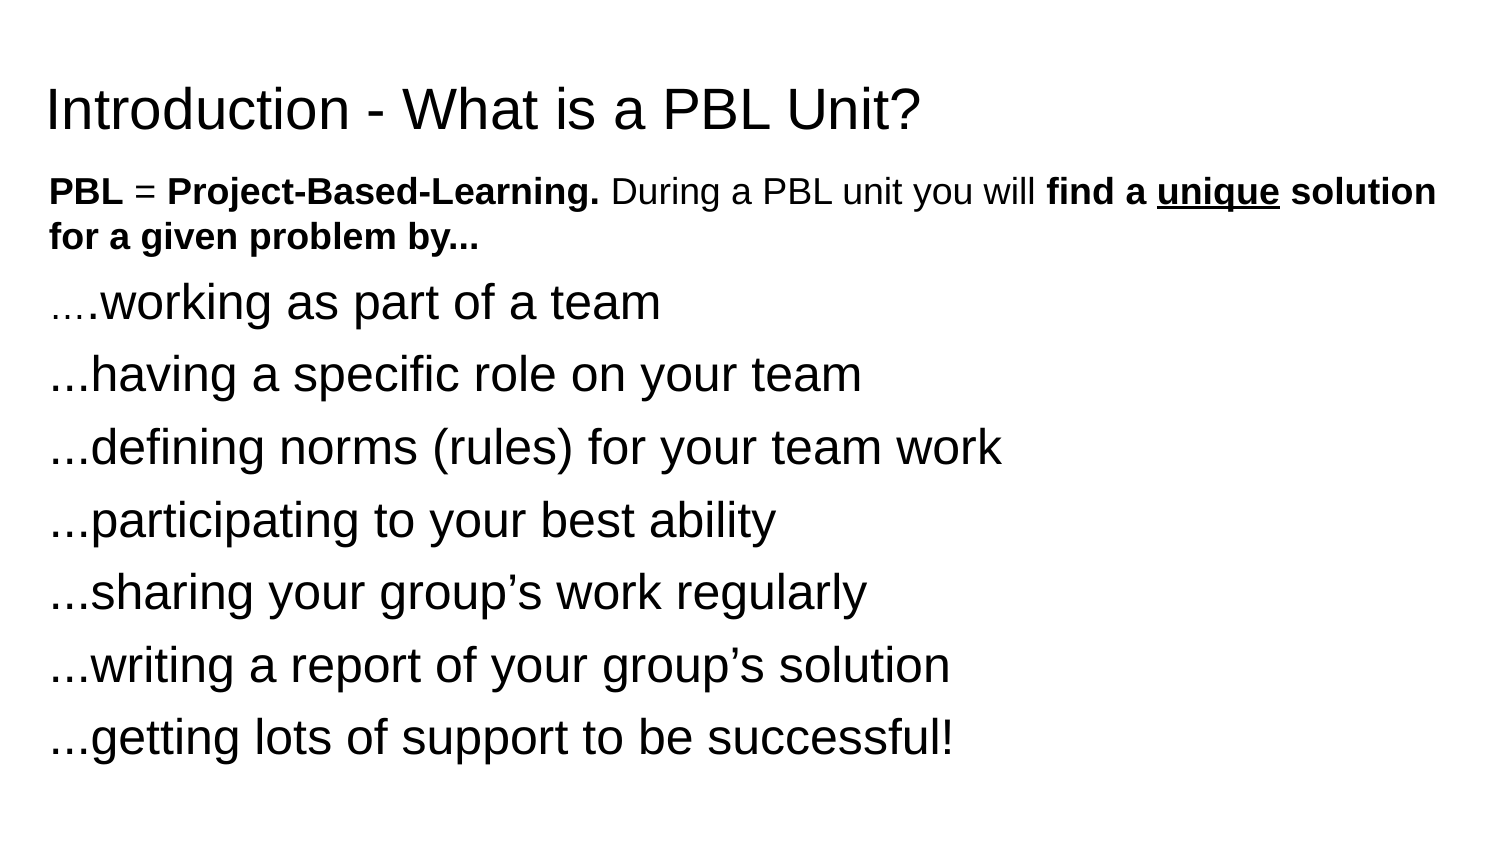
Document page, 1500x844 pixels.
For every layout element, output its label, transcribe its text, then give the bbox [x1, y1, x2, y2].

title Introduction - What is a PBL Unit? [38, 39, 1332, 142]
list PBL = Project-Based-Learning. During a PBL unit you will find a unique solution for a given problem by... ….working as part of a team ...having a specific role on your team ...defining norms (rules) for your team work ...participating to your best ability ...sharing your group’s work regularly ...writing a report of your group’s solution ...getting lots of support to be successful! [34, 159, 1490, 828]
